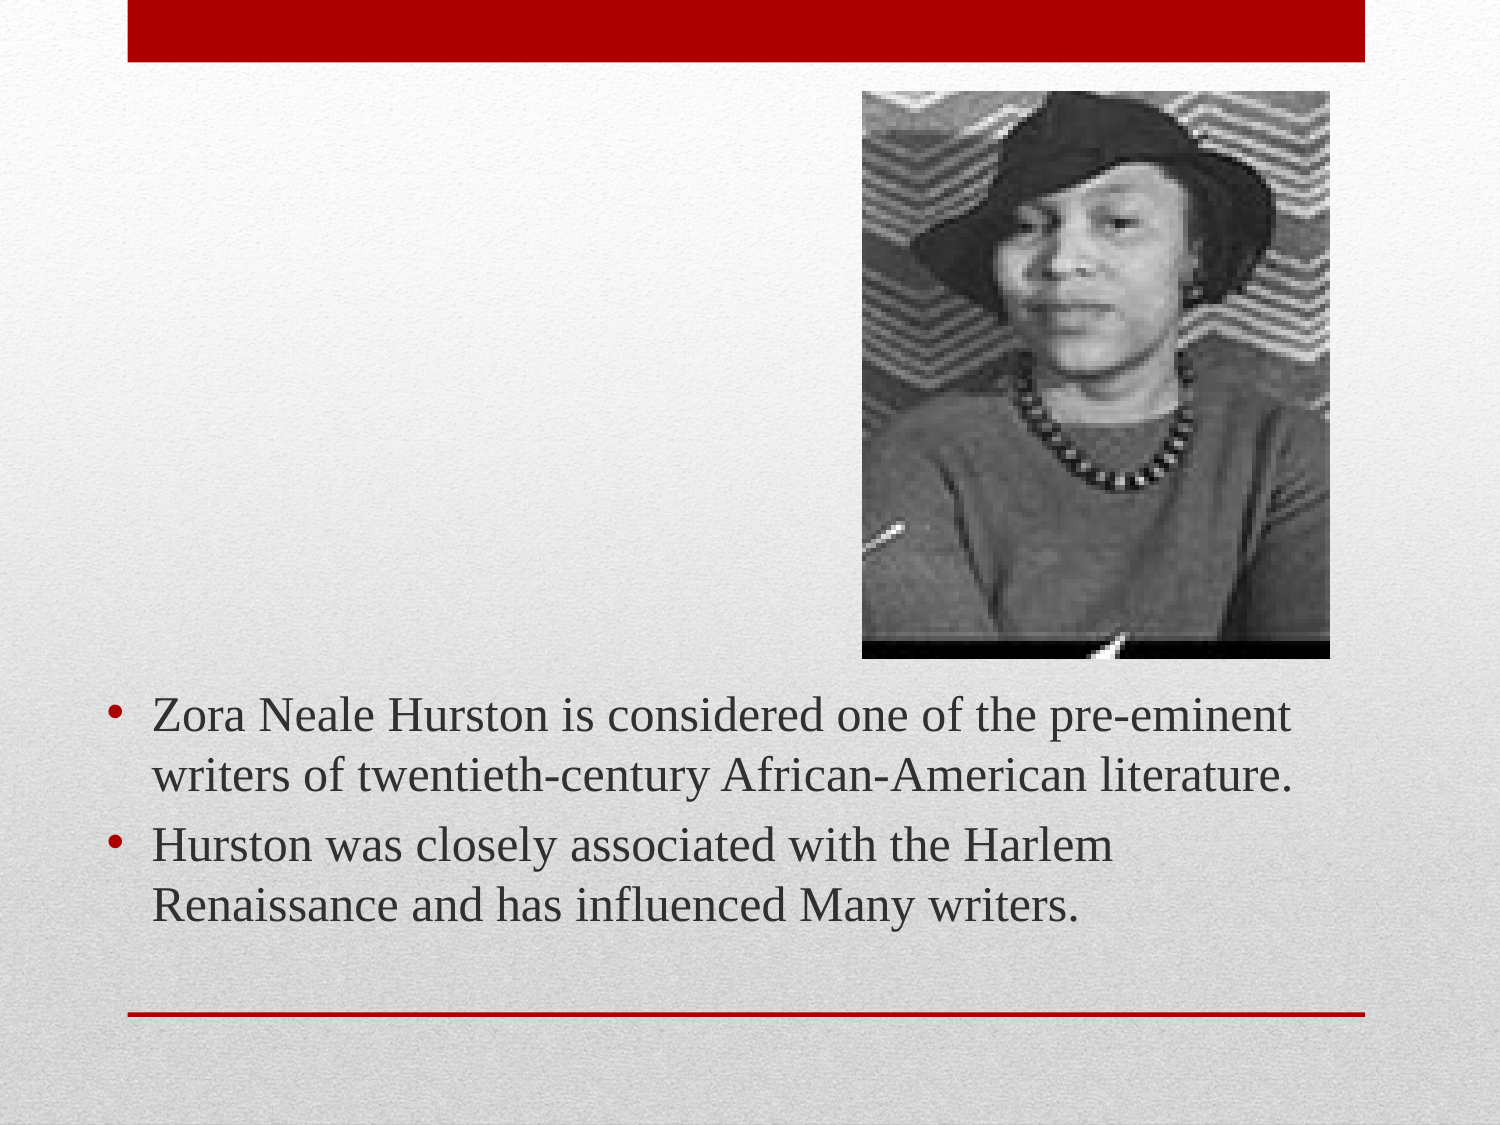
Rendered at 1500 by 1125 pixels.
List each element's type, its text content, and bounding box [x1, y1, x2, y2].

list Zora Neale Hurston is considered one of the pre-eminent writers of twentieth-century African-American literature. Hurston was closely associated with the Harlem Renaissance and has influenced Many writers. [91, 487, 1330, 1125]
picture [861, 90, 1330, 660]
